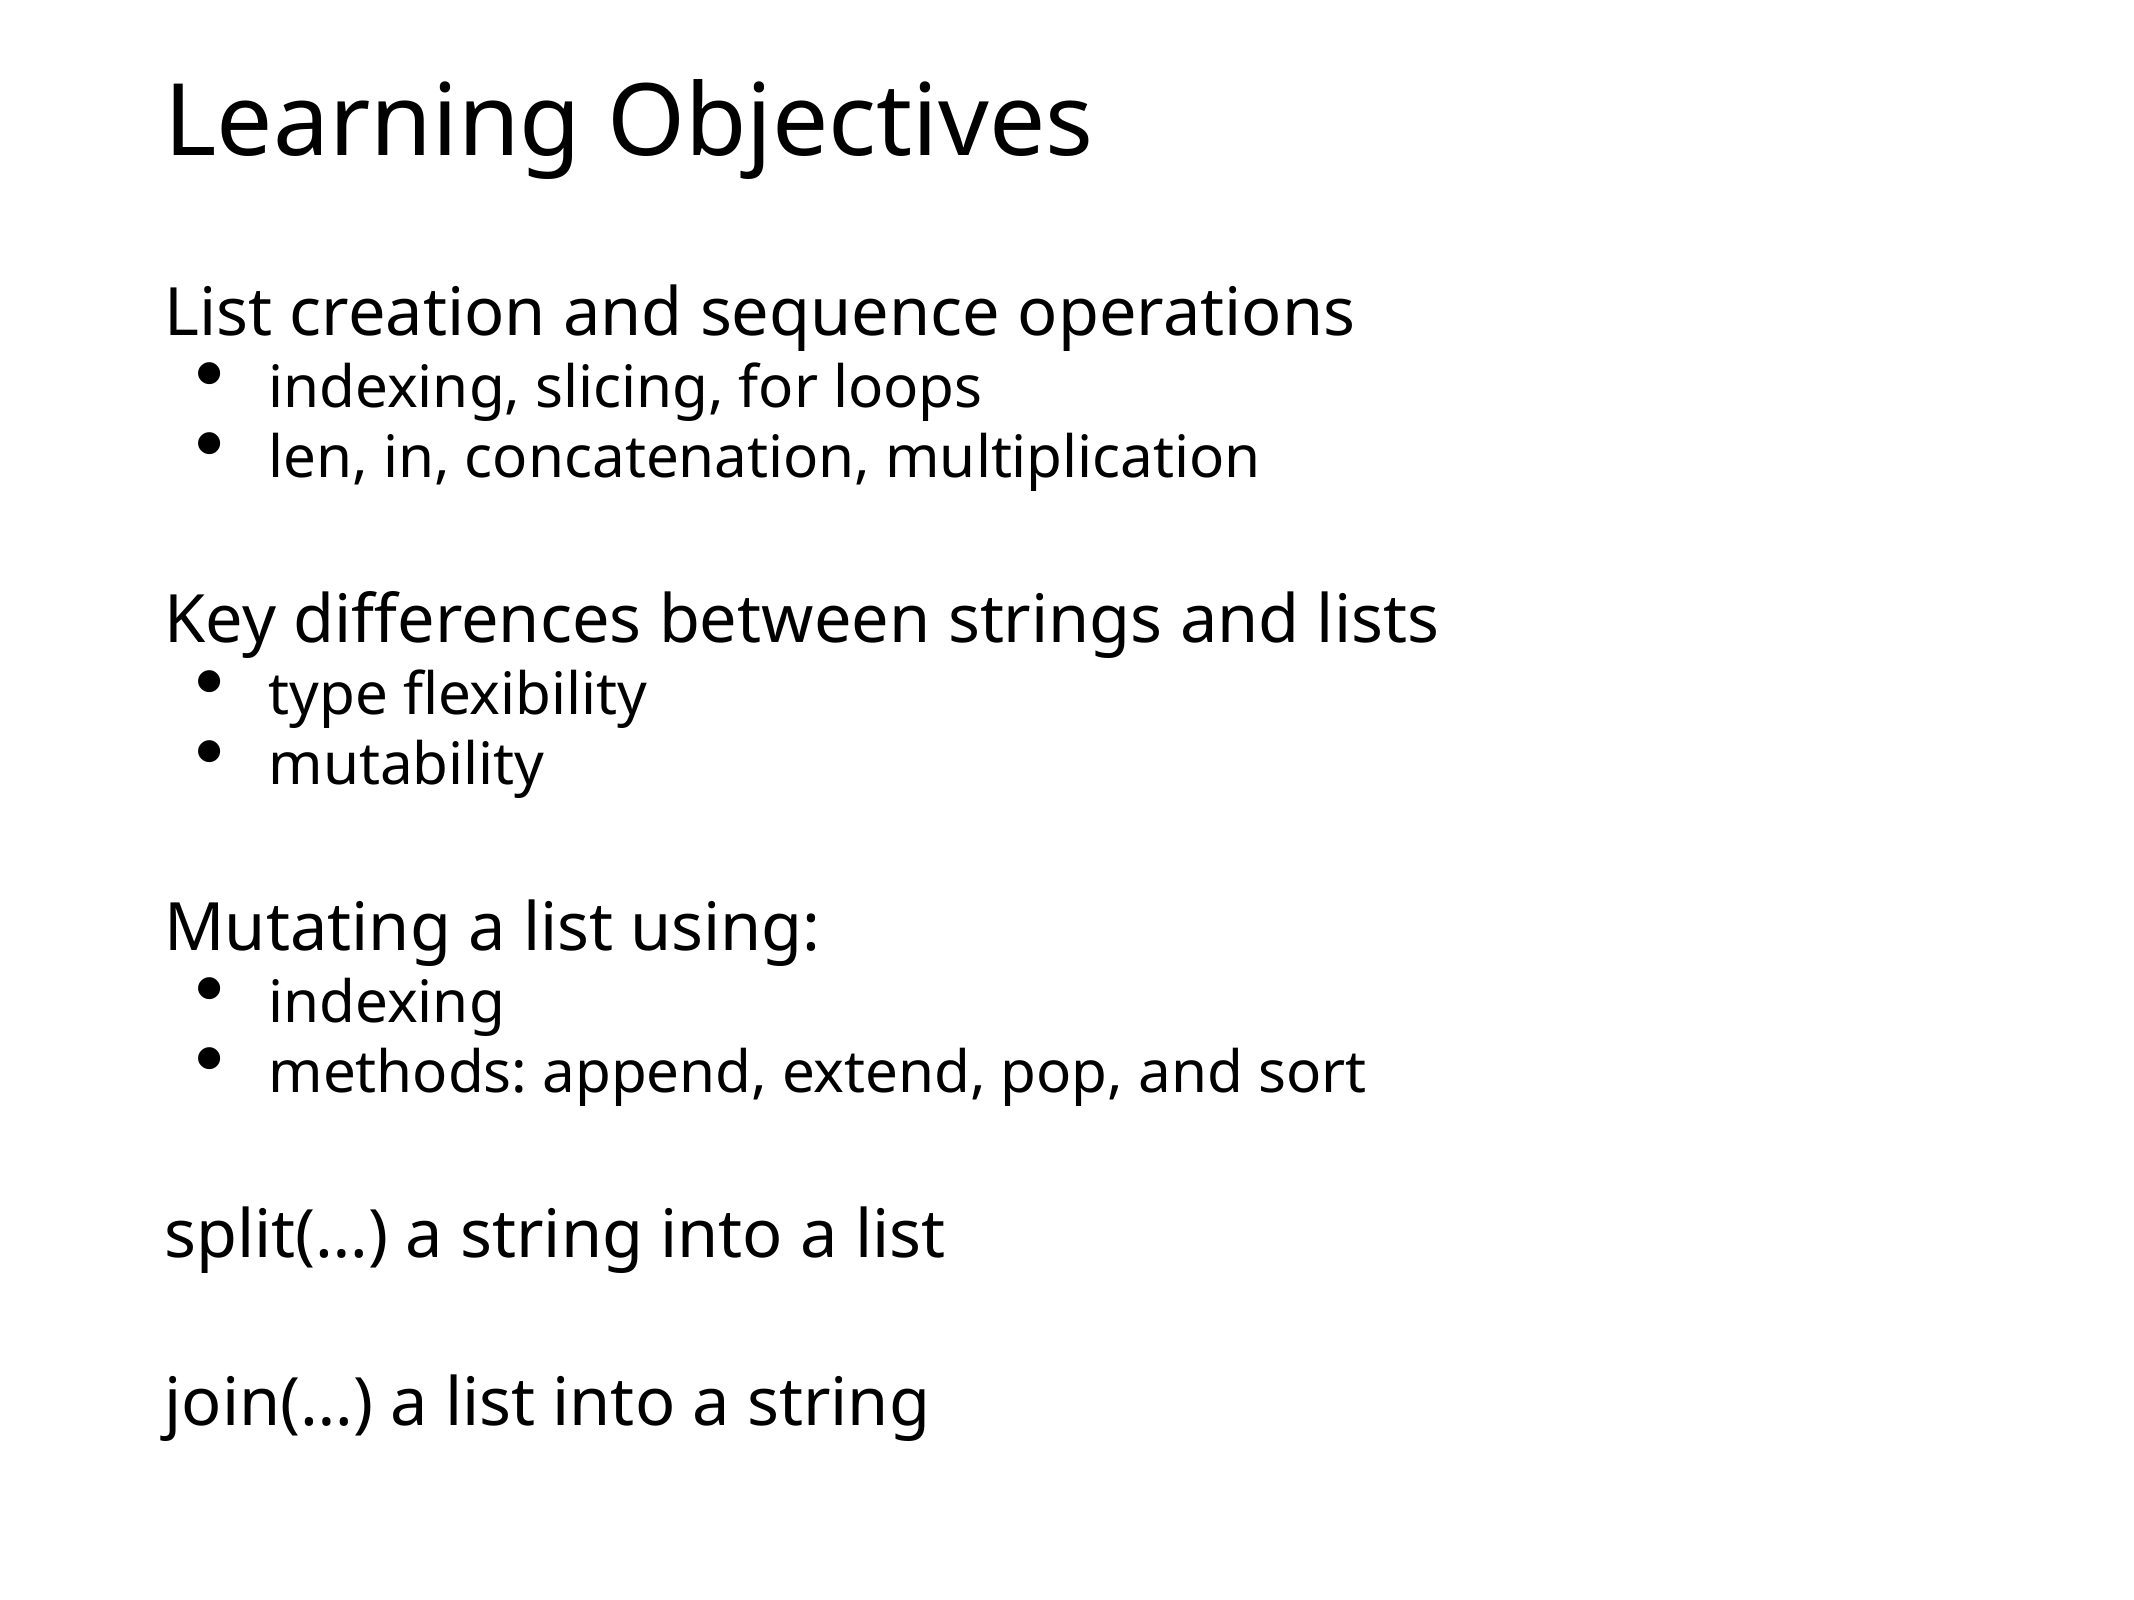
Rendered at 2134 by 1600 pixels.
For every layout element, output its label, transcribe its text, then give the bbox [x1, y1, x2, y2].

title Learning Objectives [155, 41, 1978, 191]
list List creation and sequence operations indexing, slicing, for loops len, in, concatenation, multiplication Key differences between strings and lists type flexibility mutability Mutating a list using: indexing methods: append, extend, pop, and sort split(…) a string into a list join(…) a list into a string [155, 259, 1978, 1529]
